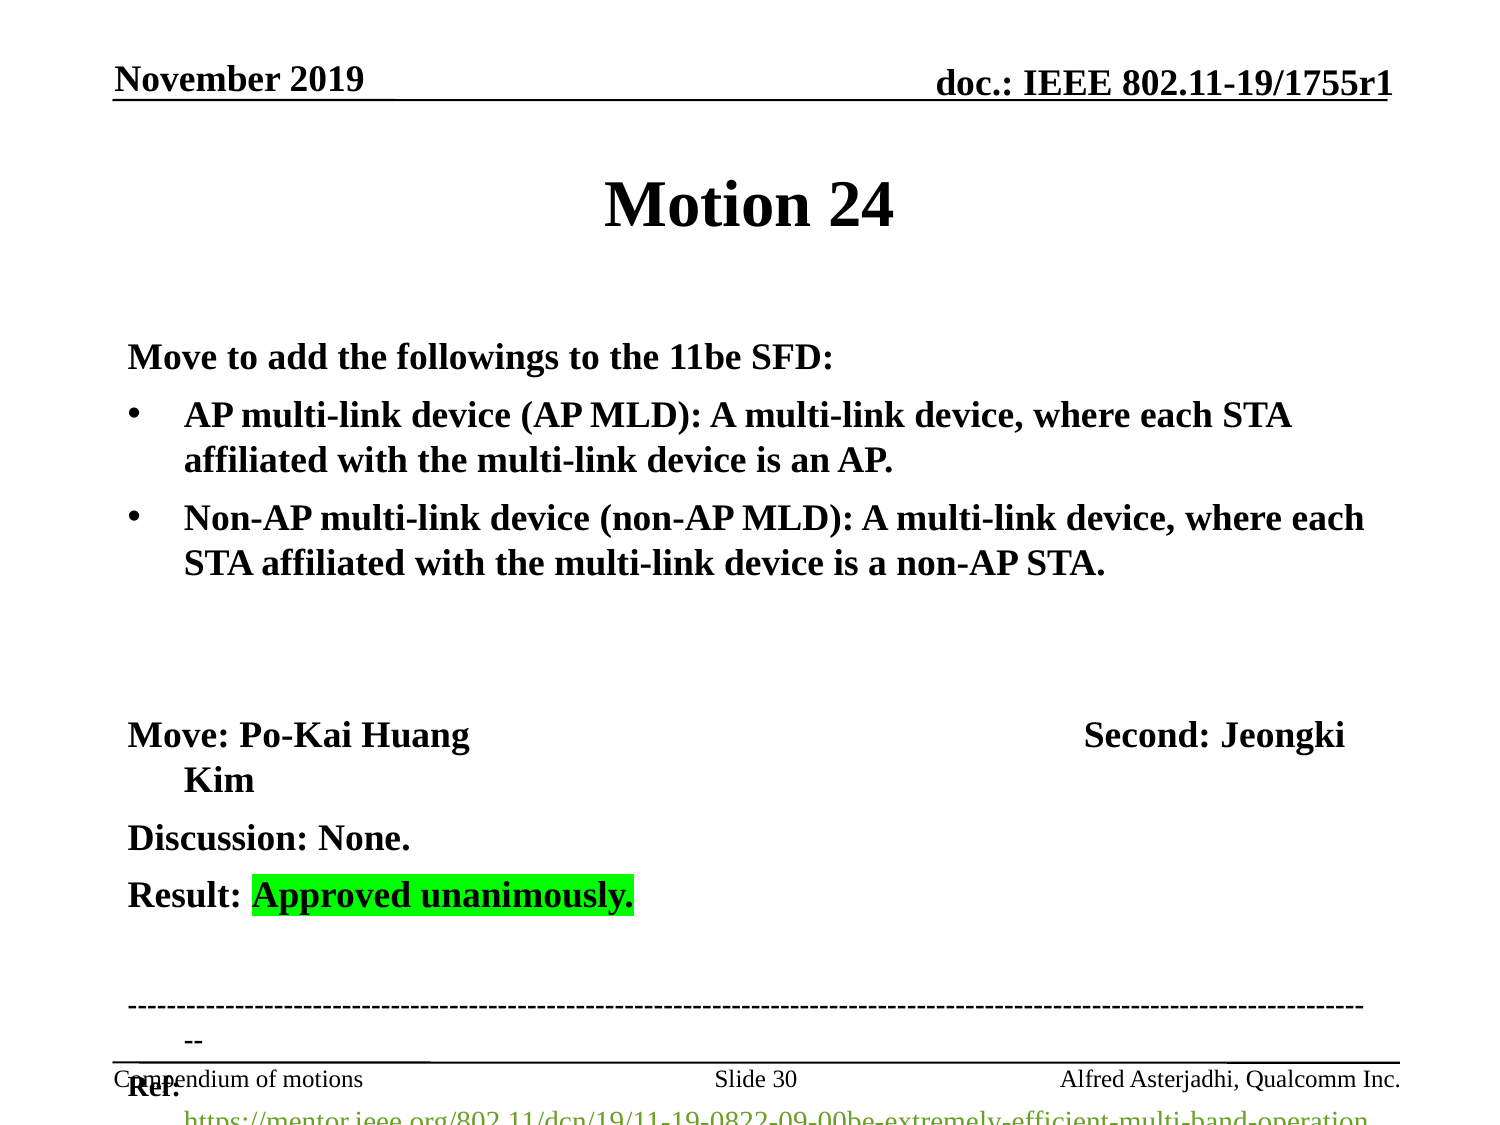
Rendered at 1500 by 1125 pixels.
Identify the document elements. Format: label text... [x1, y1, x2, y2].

slide_number Slide 30 [712, 1061, 800, 1123]
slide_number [114, 54, 423, 100]
list Move to add the followings to the 11be SFD: AP multi-link device (AP MLD): A multi-link device, where each STA affiliated with the multi-link device is an AP. Non-AP multi-link device (non-AP MLD): A multi-link device, where each STA affiliated with the multi-link device is a non-AP STA. Move: Po-Kai Huang Second: Jeongki Kim Discussion: None. Result: Approved unanimously. --------------------------------------------------------------------------------------------------------------------------------- Ref: https://mentor.ieee.org/802.11/dcn/19/11-19-0822-09-00be-extremely-efficient-multi-band-operation.pptx [112, 324, 1388, 1063]
title Motion 24 [112, 112, 1388, 288]
footer Alfred Asterjadhi, Qualcomm Inc. [878, 1061, 1402, 1093]
